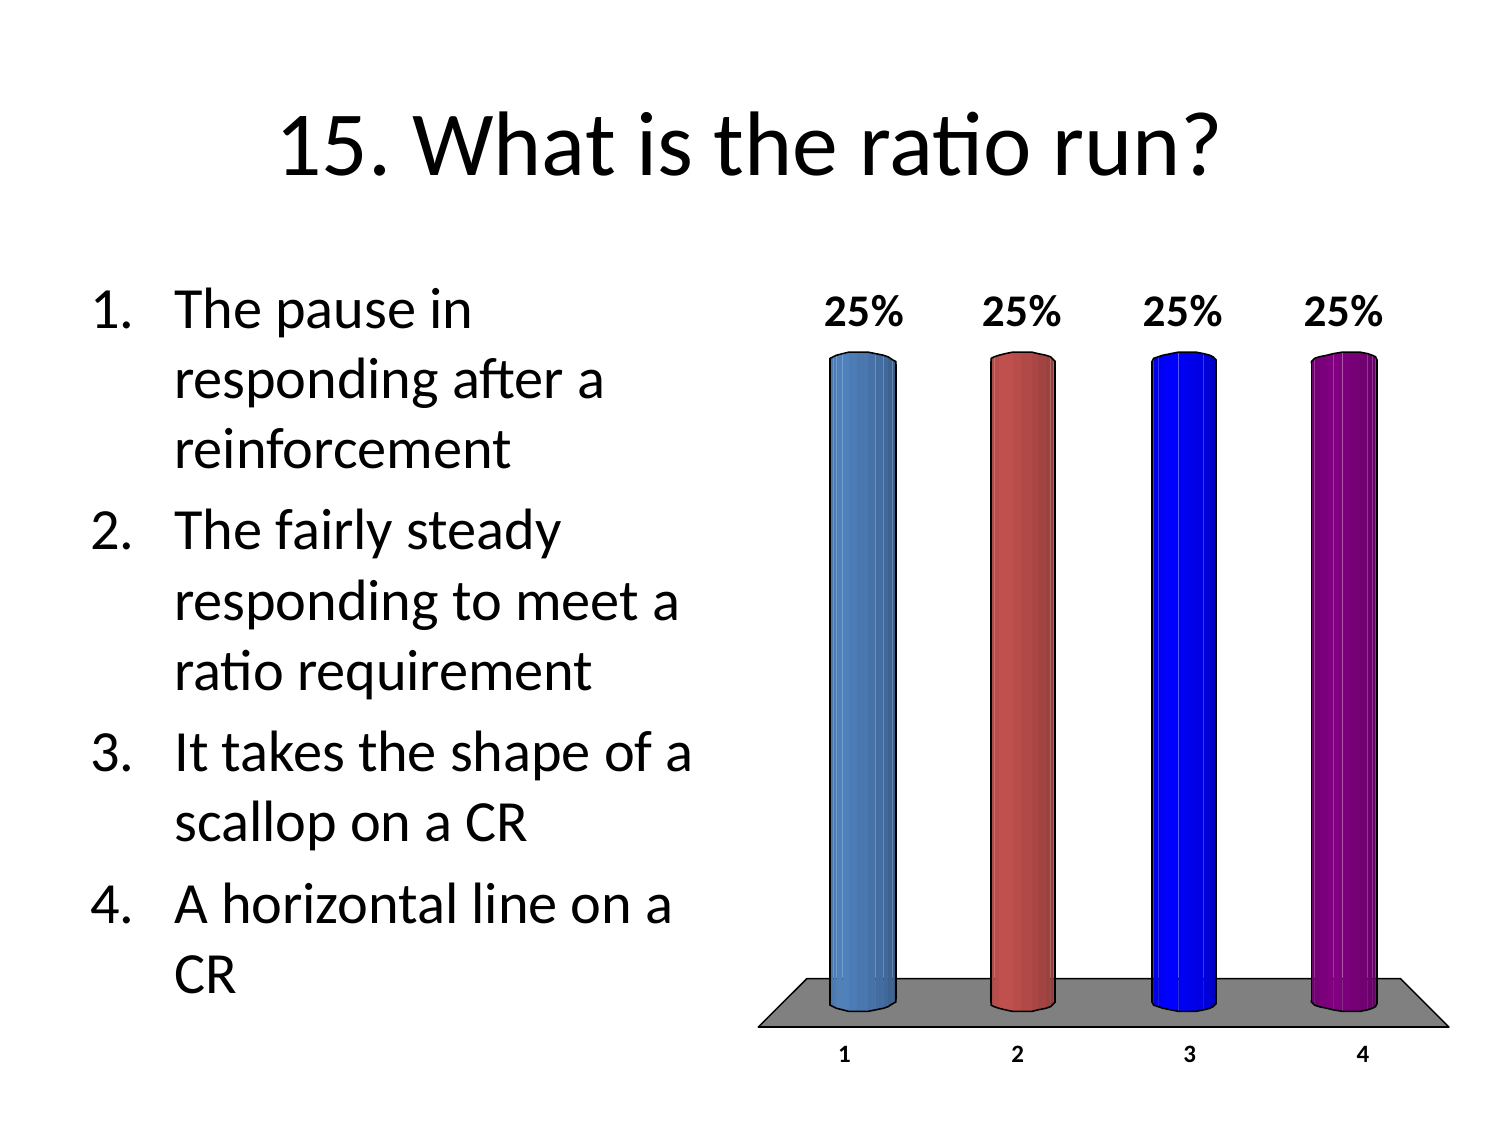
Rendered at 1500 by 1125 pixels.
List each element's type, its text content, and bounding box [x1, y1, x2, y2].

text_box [739, 270, 1490, 1115]
title 15. What is the ratio run? [75, 45, 1425, 233]
list The pause in responding after a reinforcement The fairly steady responding to meet a ratio requirement It takes the shape of a scallop on a CR A horizontal line on a CR [75, 262, 750, 1005]
